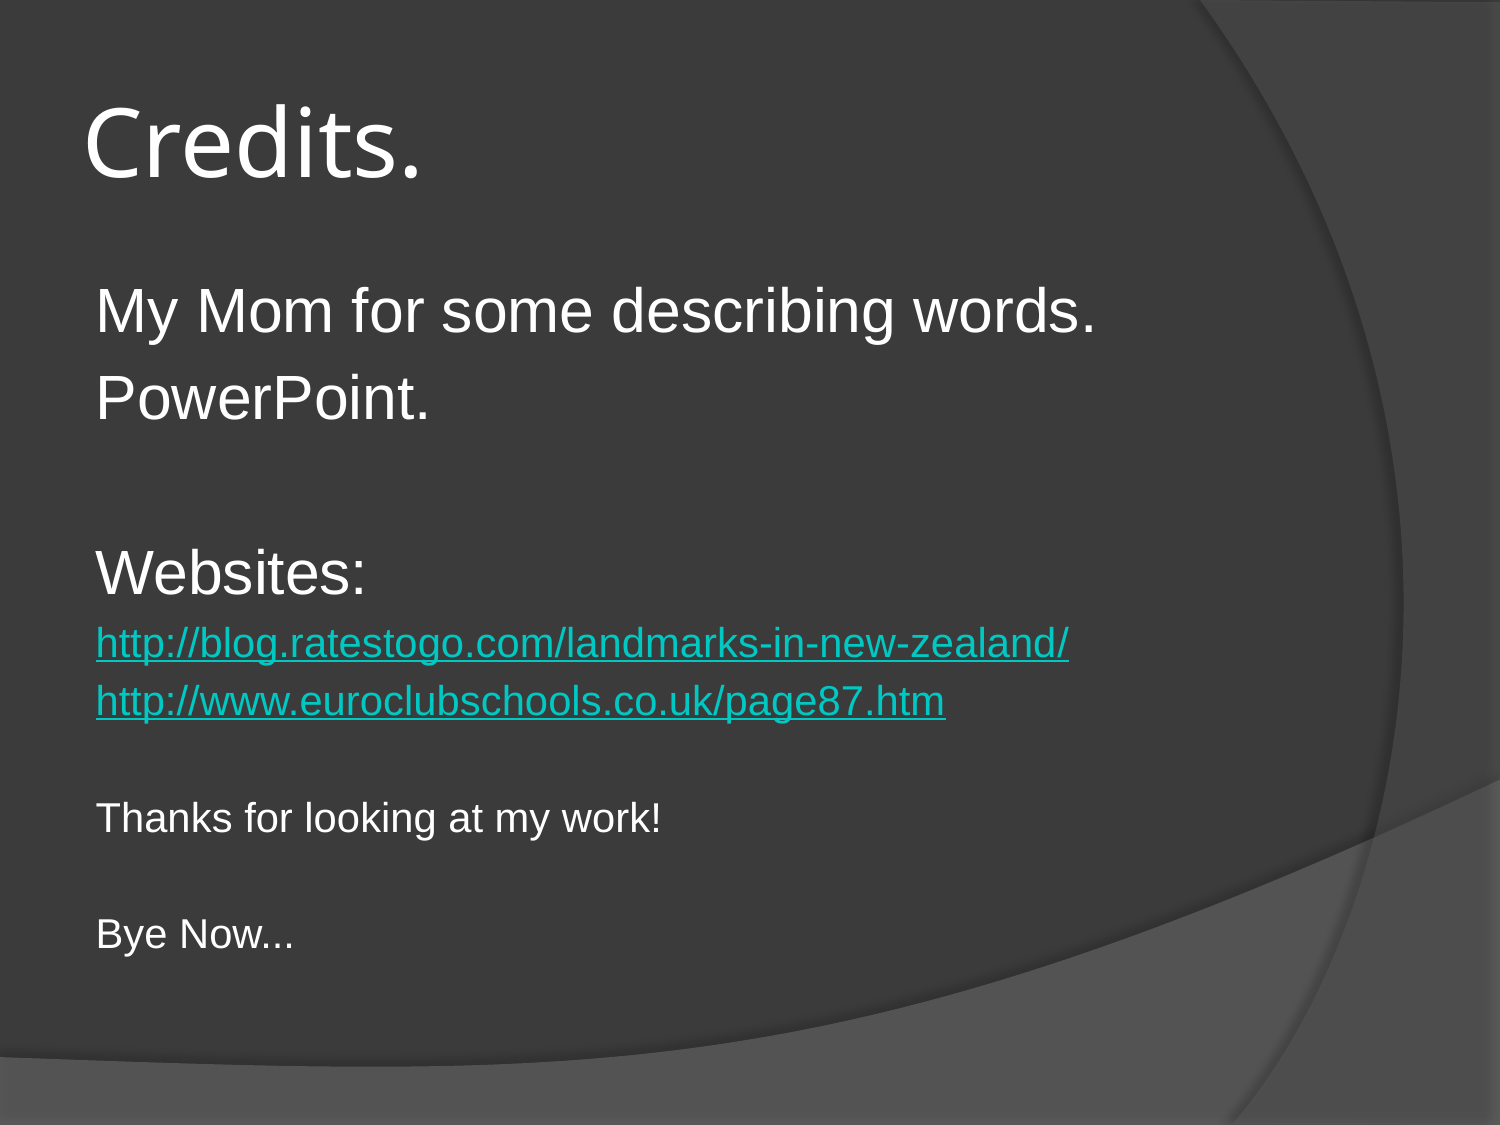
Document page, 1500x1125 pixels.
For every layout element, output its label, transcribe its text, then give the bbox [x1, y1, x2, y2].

title Credits. [75, 45, 1300, 233]
list My Mom for some describing words. PowerPoint. Websites: http://blog.ratestogo.com/landmarks-in-new-zealand/ http://www.euroclubschools.co.uk/page87.htm Thanks for looking at my work! Bye Now... [75, 262, 1300, 1005]
